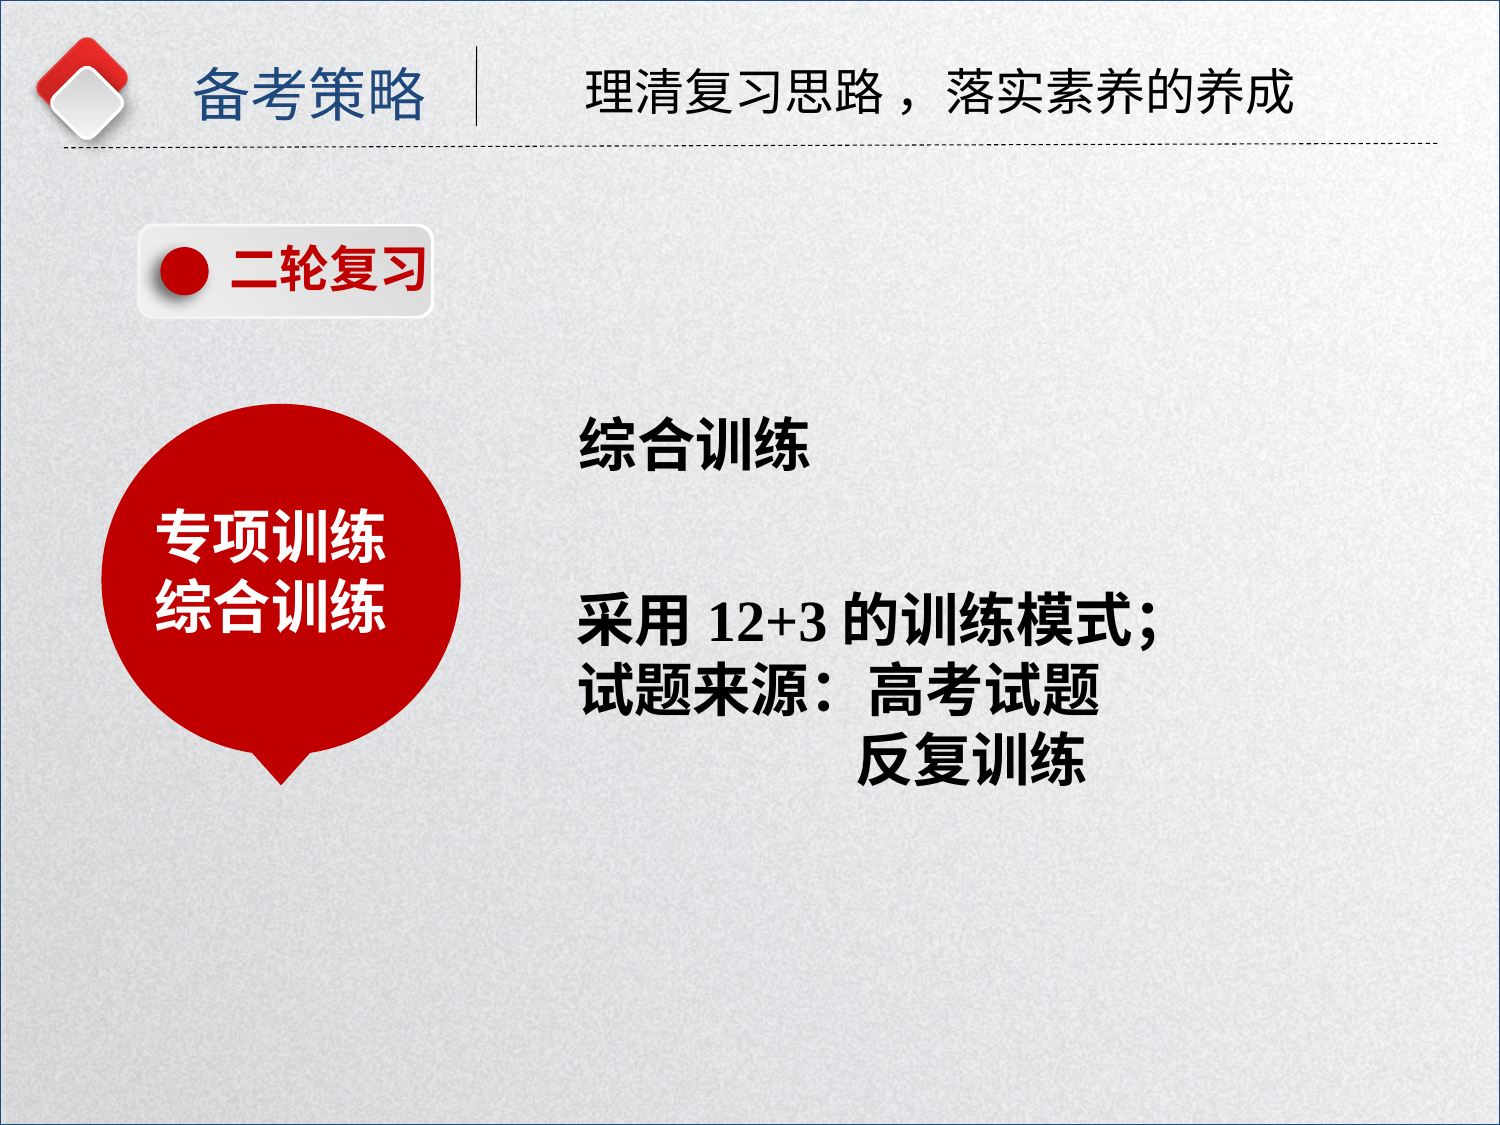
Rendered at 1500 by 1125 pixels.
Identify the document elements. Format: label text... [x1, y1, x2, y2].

text_box 备考策略 [143, 50, 475, 136]
picture [1, 1, 1499, 1124]
text_box [51, 67, 123, 139]
text_box 理清复习思路 ，落实素养的养成 [569, 53, 1311, 129]
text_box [137, 223, 440, 319]
text_box 综合训练 [564, 400, 1407, 486]
text_box [37, 38, 127, 104]
text_box 采用12+3的训练模式； 试题来源：高考试题 反复训练 [561, 575, 1207, 801]
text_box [63, 143, 1439, 148]
text_box 专项训练 综合训练 [154, 500, 446, 641]
text_box [100, 402, 462, 787]
